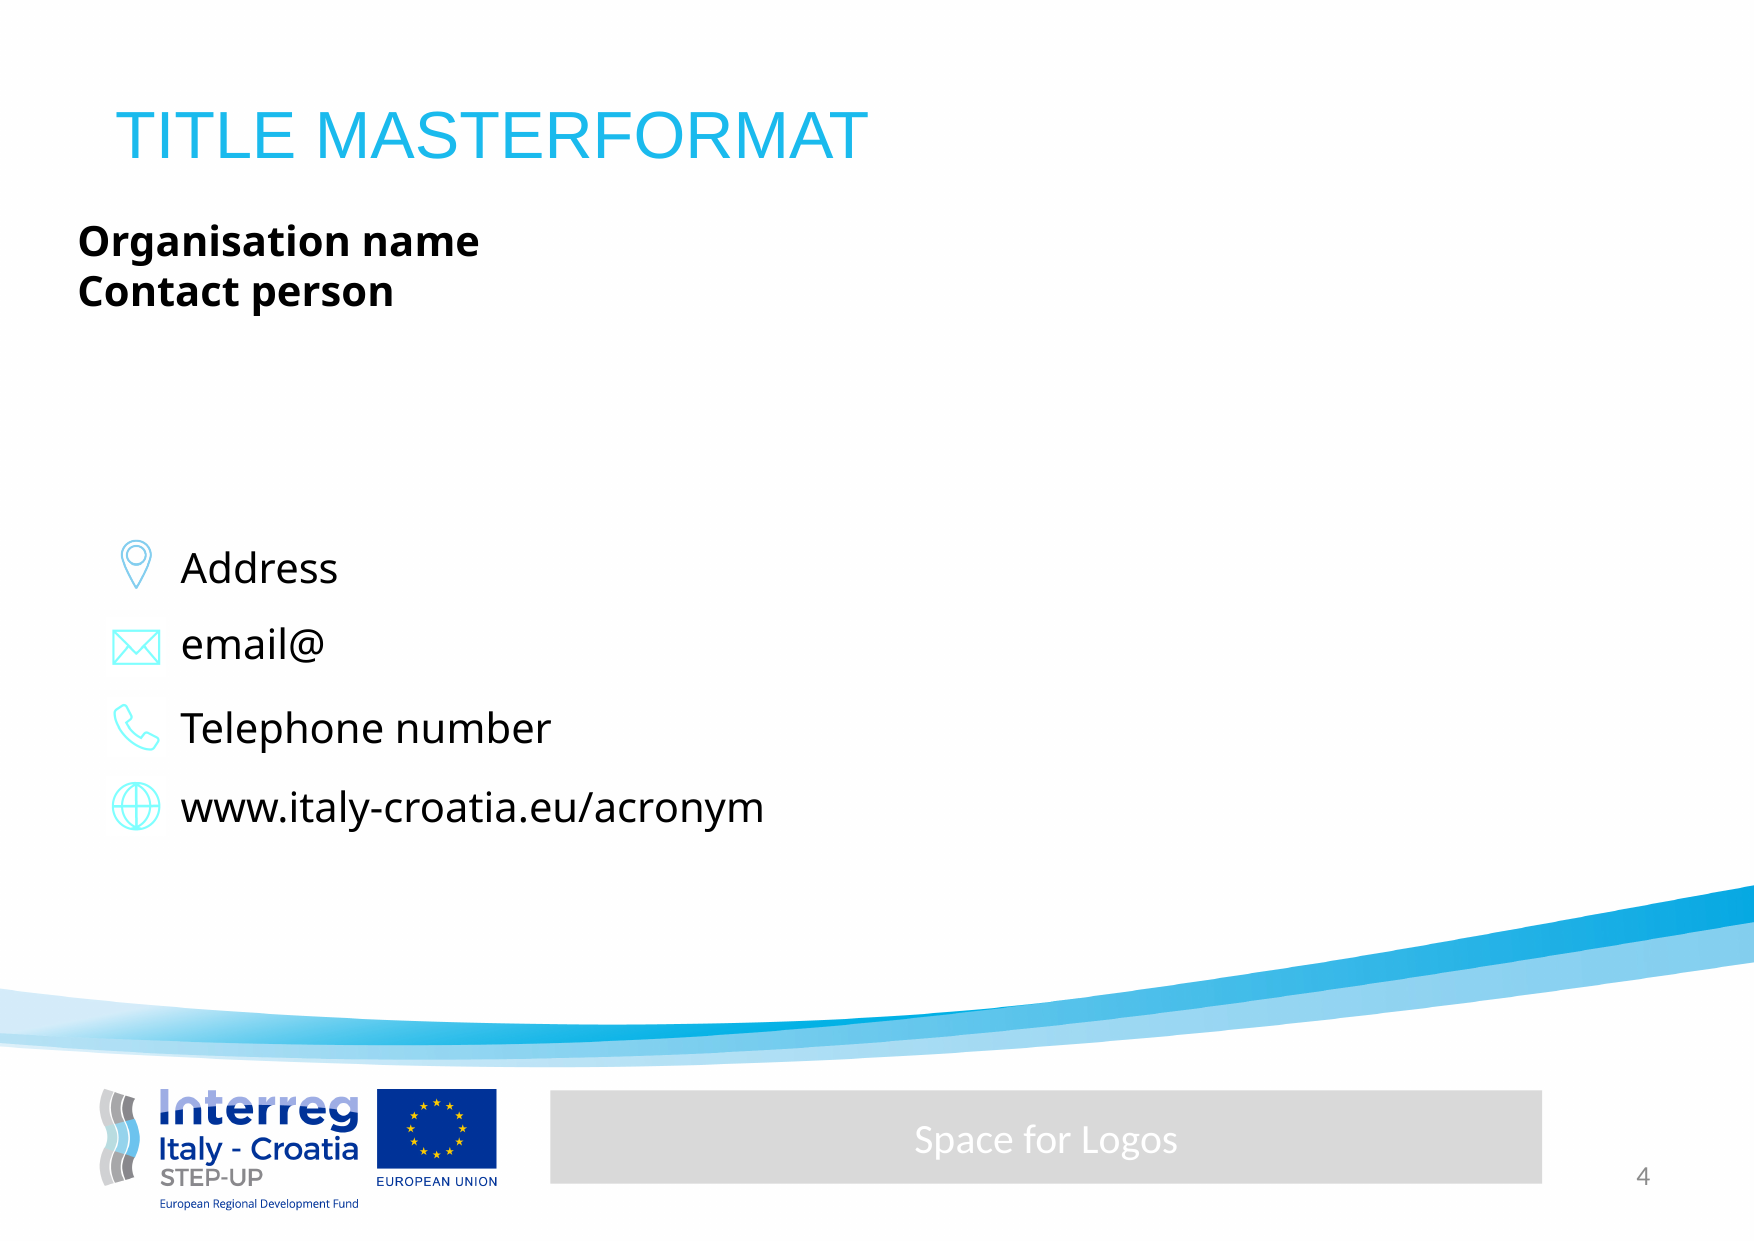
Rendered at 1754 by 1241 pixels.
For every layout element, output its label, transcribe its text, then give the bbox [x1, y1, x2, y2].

text_box Organisation name Contact person [62, 206, 496, 322]
text_box Telephone number [165, 694, 1194, 760]
text_box Space for Logos [549, 1089, 1543, 1185]
slide_number 4 [1607, 1141, 1666, 1208]
picture [0, 0, 1754, 1241]
text_box www.italy-croatia.eu/acronym [165, 772, 1194, 838]
text_box TITLE MASTERFORMAT [97, 83, 1656, 181]
text_box Address [165, 534, 1194, 600]
text_box email@ [165, 610, 1194, 676]
